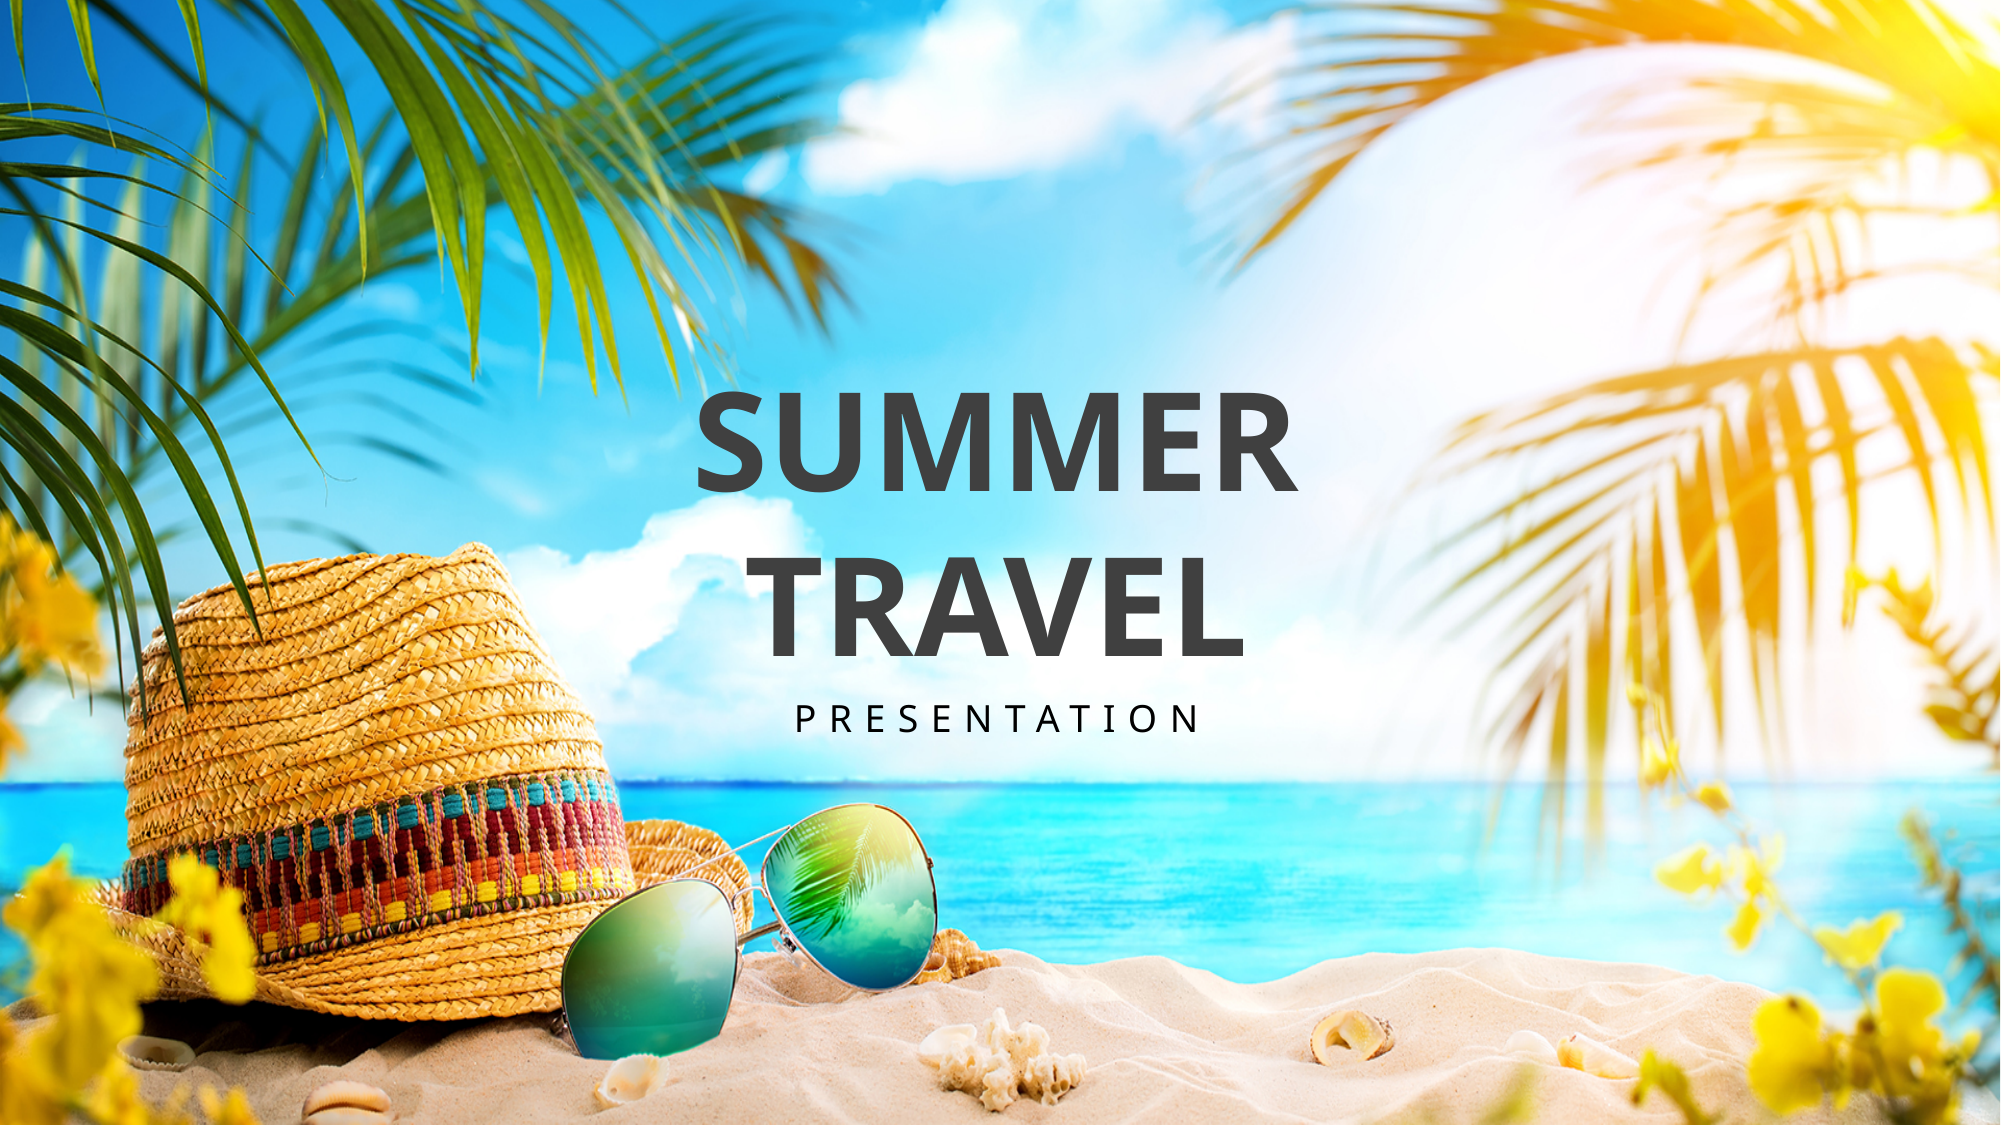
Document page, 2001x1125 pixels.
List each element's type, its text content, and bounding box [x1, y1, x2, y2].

text_box PRESENTATION [529, 687, 1464, 748]
text_box SUMMER TRAVEL [476, 354, 1517, 688]
picture [0, 0, 2001, 1125]
